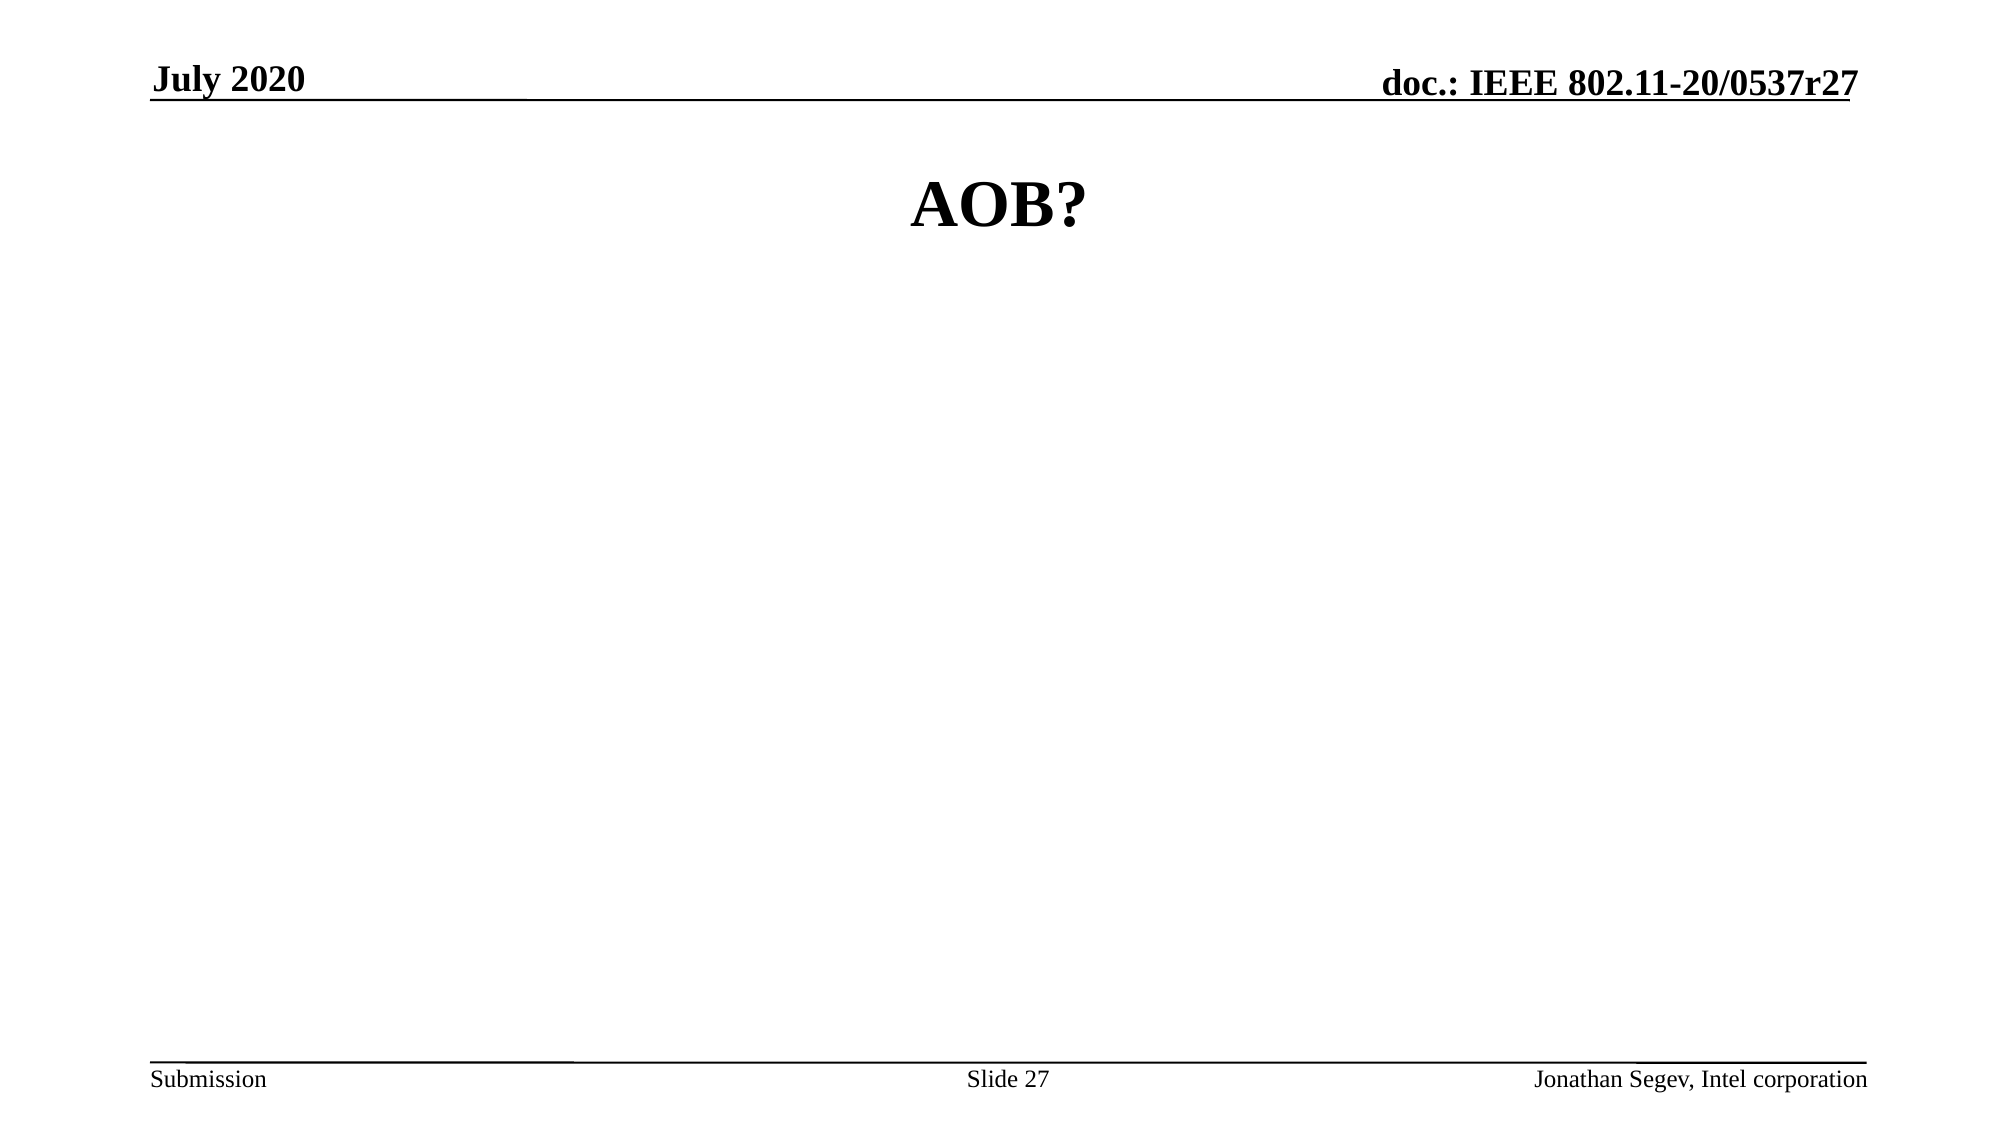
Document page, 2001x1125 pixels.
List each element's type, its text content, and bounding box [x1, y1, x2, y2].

title AOB? [149, 112, 1850, 288]
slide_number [152, 54, 563, 100]
slide_number Slide 27 [950, 1061, 1067, 1123]
footer Jonathan Segev, Intel corporation [1171, 1061, 1869, 1093]
